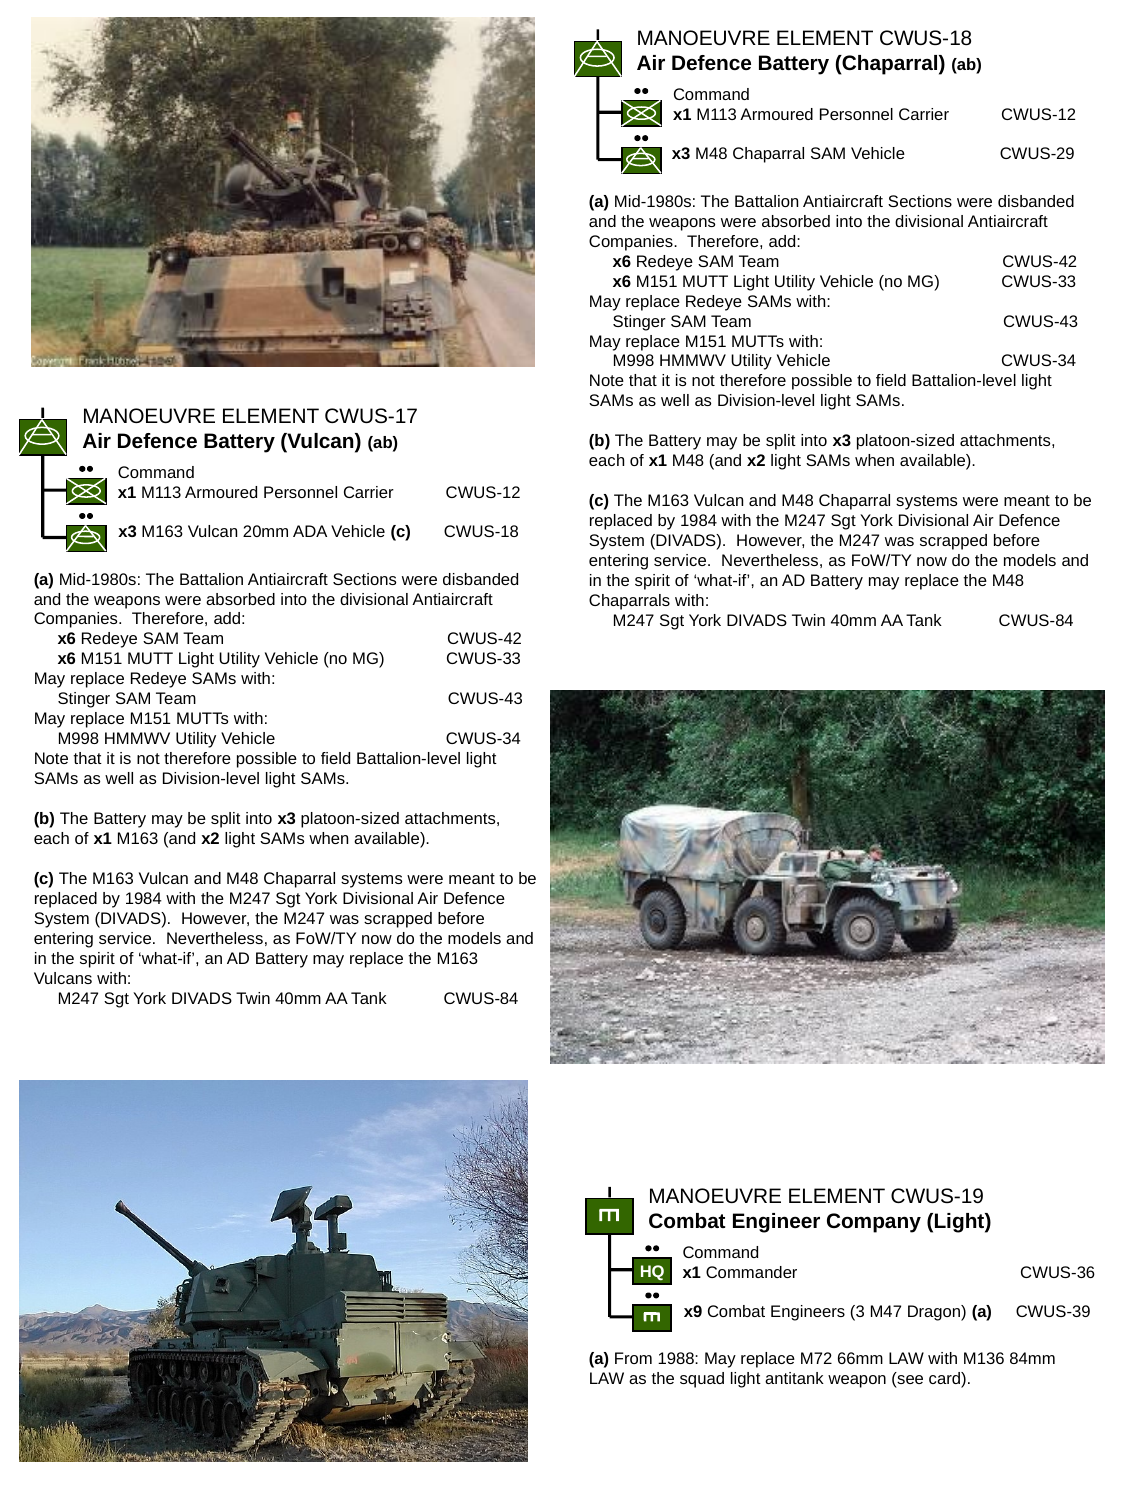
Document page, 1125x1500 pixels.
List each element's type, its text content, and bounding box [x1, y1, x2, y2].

text_box (a) Mid-1980s: The Battalion Antiaircraft Sections were disbanded and the weapons were absorbed into the divisional Antiaircraft Companies. Therefore, add: x6 Redeye SAM Team CWUS-42 x6 M151 MUTT Light Utility Vehicle (no MG) CWUS-33 May replace Redeye SAMs with: Stinger SAM Team CWUS-43 May replace M151 MUTTs with: M998 HMMWV Utility Vehicle CWUS-34 Note that it is not therefore possible to field Battalion-level light SAMs as well as Division-level light SAMs. (b) The Battery may be split into x3 platoon-sized attachments, each of x1 M163 (and x2 light SAMs when available). (c) The M163 Vulcan and M48 Chaparral systems were meant to be replaced by 1984 with the M247 Sgt York Divisional Air Defence System (DIVADS). However, the M247 was scrapped before entering service. Nevertheless, as FoW/TY now do the models and in the spirit of ‘what-if’, an AD Battery may replace the M163 Vulcans with: M247 Sgt York DIVADS Twin 40mm AA Tank CWUS-84 [18, 560, 554, 1015]
picture [30, 17, 535, 367]
text_box MANOEUVRE ELEMENT CWUS-18 Air Defence Battery (Chaparral) (ab) [621, 17, 997, 83]
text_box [633, 1305, 672, 1332]
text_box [586, 1198, 634, 1235]
text_box (a) Mid-1980s: The Battalion Antiaircraft Sections were disbanded and the weapons were absorbed into the divisional Antiaircraft Companies. Therefore, add: x6 Redeye SAM Team CWUS-42 x6 M151 MUTT Light Utility Vehicle (no MG) CWUS-33 May replace Redeye SAMs with: Stinger SAM Team CWUS-43 May replace M151 MUTTs with: M998 HMMWV Utility Vehicle CWUS-34 Note that it is not therefore possible to field Battalion-level light SAMs as well as Division-level light SAMs. (b) The Battery may be split into x3 platoon-sized attachments, each of x1 M48 (and x2 light SAMs when available). (c) The M163 Vulcan and M48 Chaparral systems were meant to be replaced by 1984 with the M247 Sgt York Divisional Air Defence System (DIVADS). However, the M247 was scrapped before entering service. Nevertheless, as FoW/TY now do the models and in the spirit of ‘what-if’, an AD Battery may replace the M48 Chaparrals with: M247 Sgt York DIVADS Twin 40mm AA Tank CWUS-84 [574, 183, 1109, 658]
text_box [646, 1246, 659, 1251]
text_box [66, 478, 106, 505]
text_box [66, 525, 106, 552]
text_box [633, 1258, 672, 1284]
picture [18, 1080, 528, 1462]
text_box MANOEUVRE ELEMENT CWUS-19 Combat Engineer Company (Light) [633, 1175, 1007, 1240]
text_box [18, 419, 67, 455]
text_box Command x1 Commander CWUS-36 [667, 1234, 1111, 1289]
text_box (a) From 1988: May replace M72 66mm LAW with M136 84mm LAW as the squad light antitank weapon (see card). [574, 1340, 1109, 1396]
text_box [574, 41, 622, 77]
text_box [646, 1293, 659, 1298]
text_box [635, 88, 648, 94]
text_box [621, 147, 662, 174]
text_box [79, 466, 93, 472]
text_box Command x1 M113 Armoured Personnel Carrier CWUS-12 [658, 76, 1092, 132]
text_box x3 M163 Vulcan 20mm ADA Vehicle (c) CWUS-18 [103, 513, 534, 549]
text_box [621, 100, 662, 127]
picture [550, 690, 1105, 1064]
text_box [635, 135, 648, 141]
text_box x3 M48 Chaparral SAM Vehicle CWUS-29 [657, 135, 1091, 171]
text_box x9 Combat Engineers (3 M47 Dragon) (a) CWUS-39 [669, 1293, 1106, 1328]
text_box MANOEUVRE ELEMENT CWUS-17 Air Defence Battery (Vulcan) (ab) [67, 395, 433, 461]
text_box Command x1 M113 Armoured Personnel Carrier CWUS-12 [103, 454, 537, 510]
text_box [79, 513, 93, 519]
